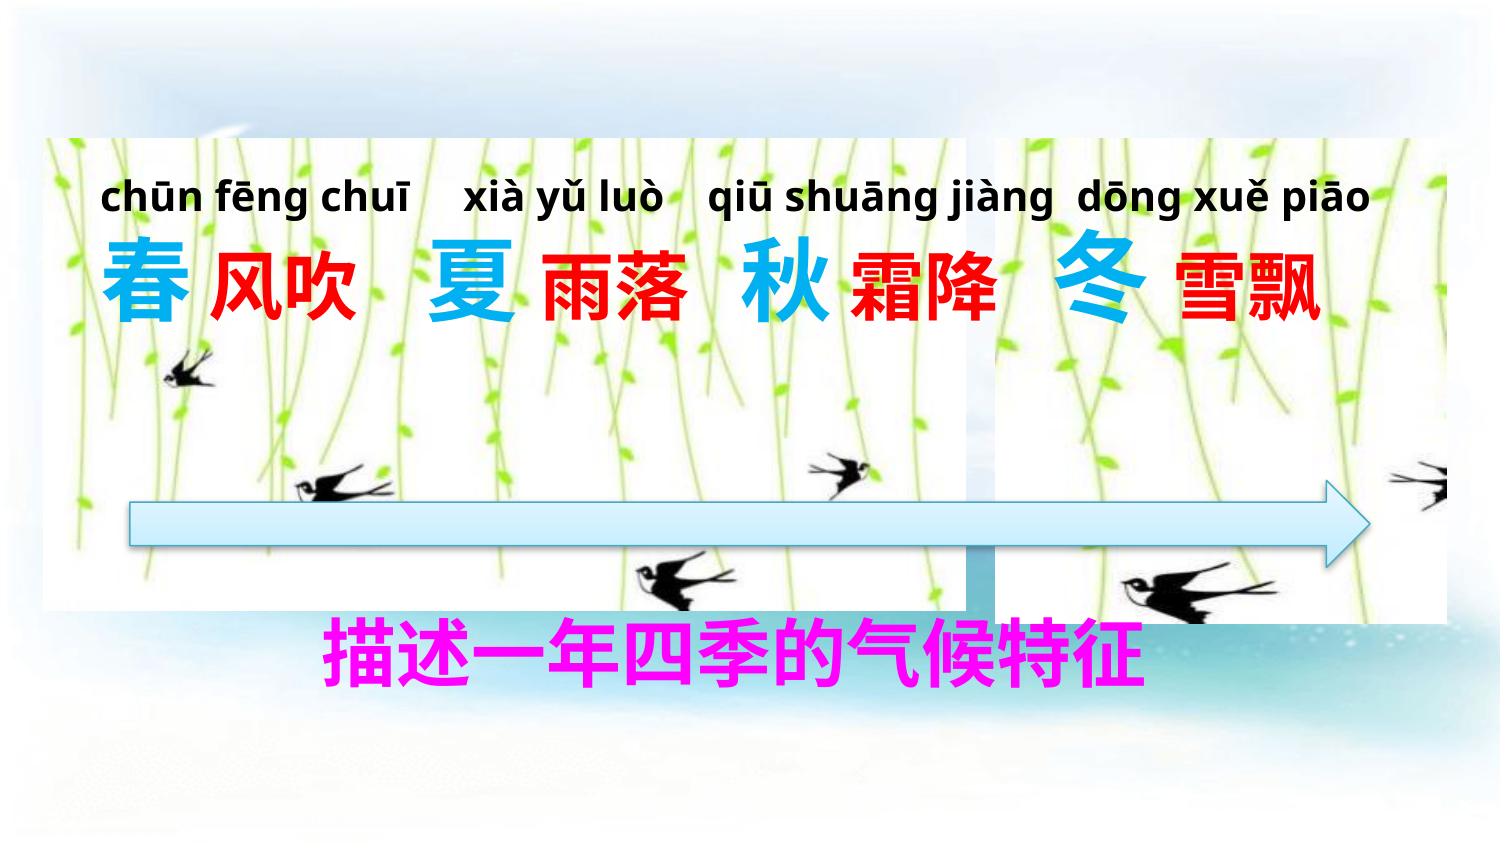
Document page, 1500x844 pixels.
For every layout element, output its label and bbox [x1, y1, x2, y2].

text_box [129, 479, 1371, 705]
picture [0, 0, 1500, 844]
text_box [85, 162, 1500, 344]
